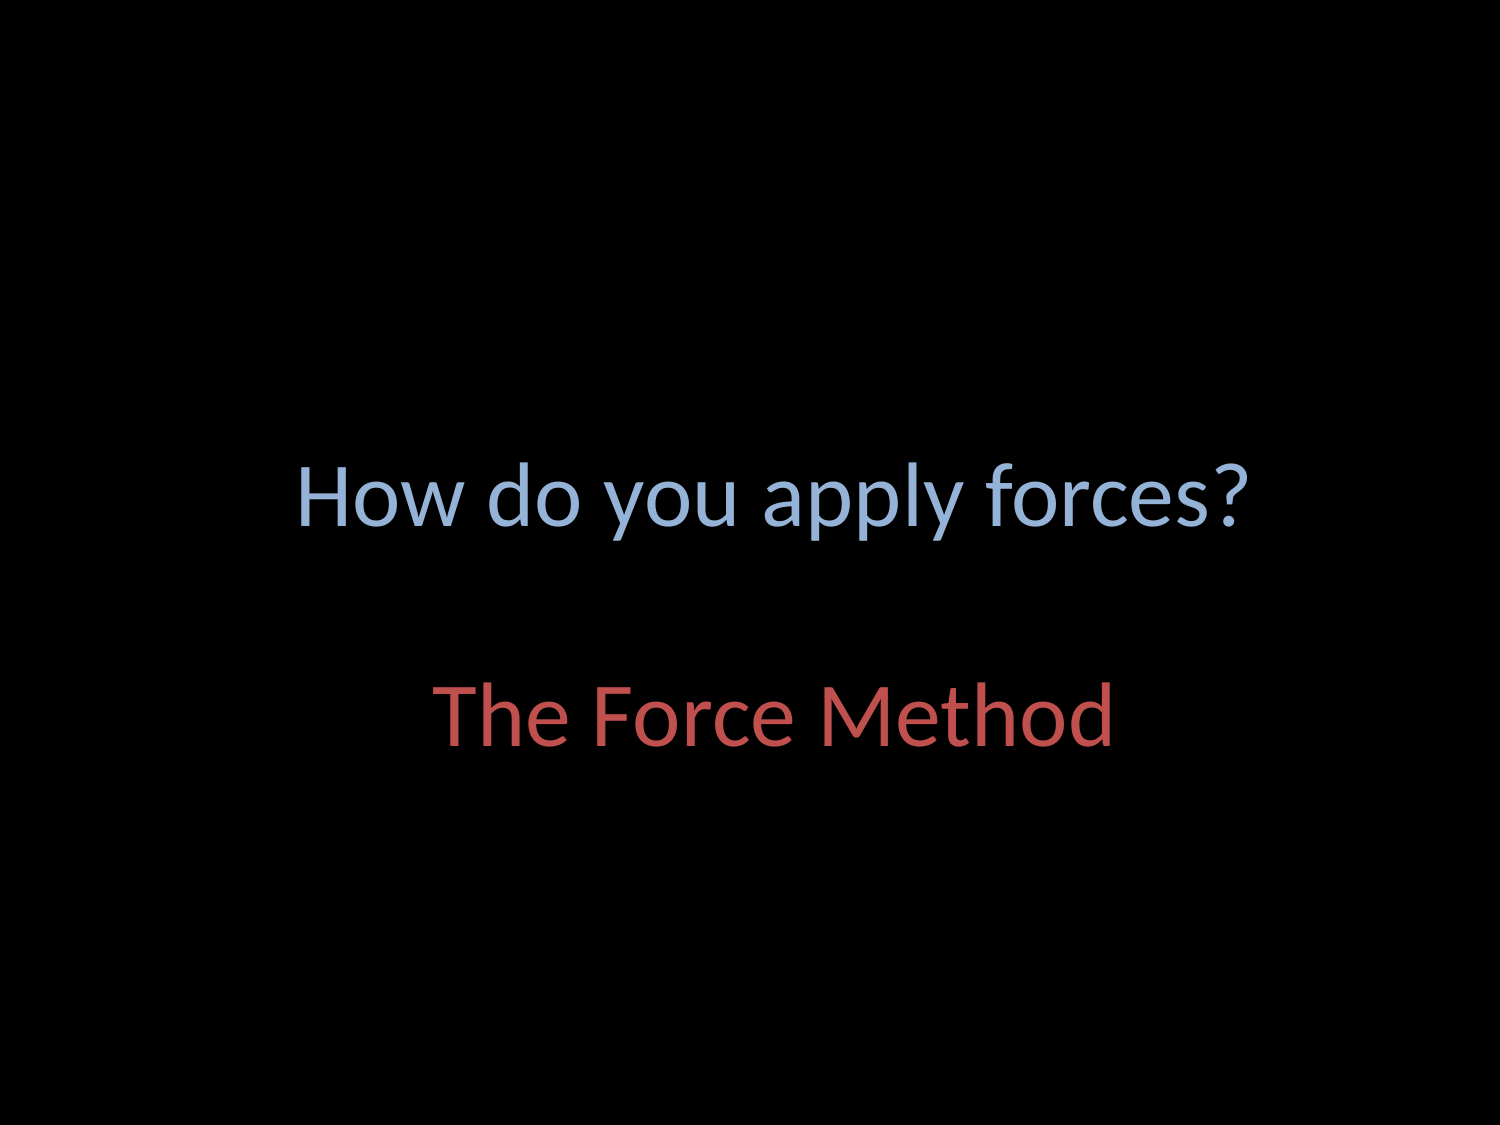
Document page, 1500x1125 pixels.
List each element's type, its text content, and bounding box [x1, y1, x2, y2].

title How do you apply forces? The Force Method [137, 362, 1413, 838]
